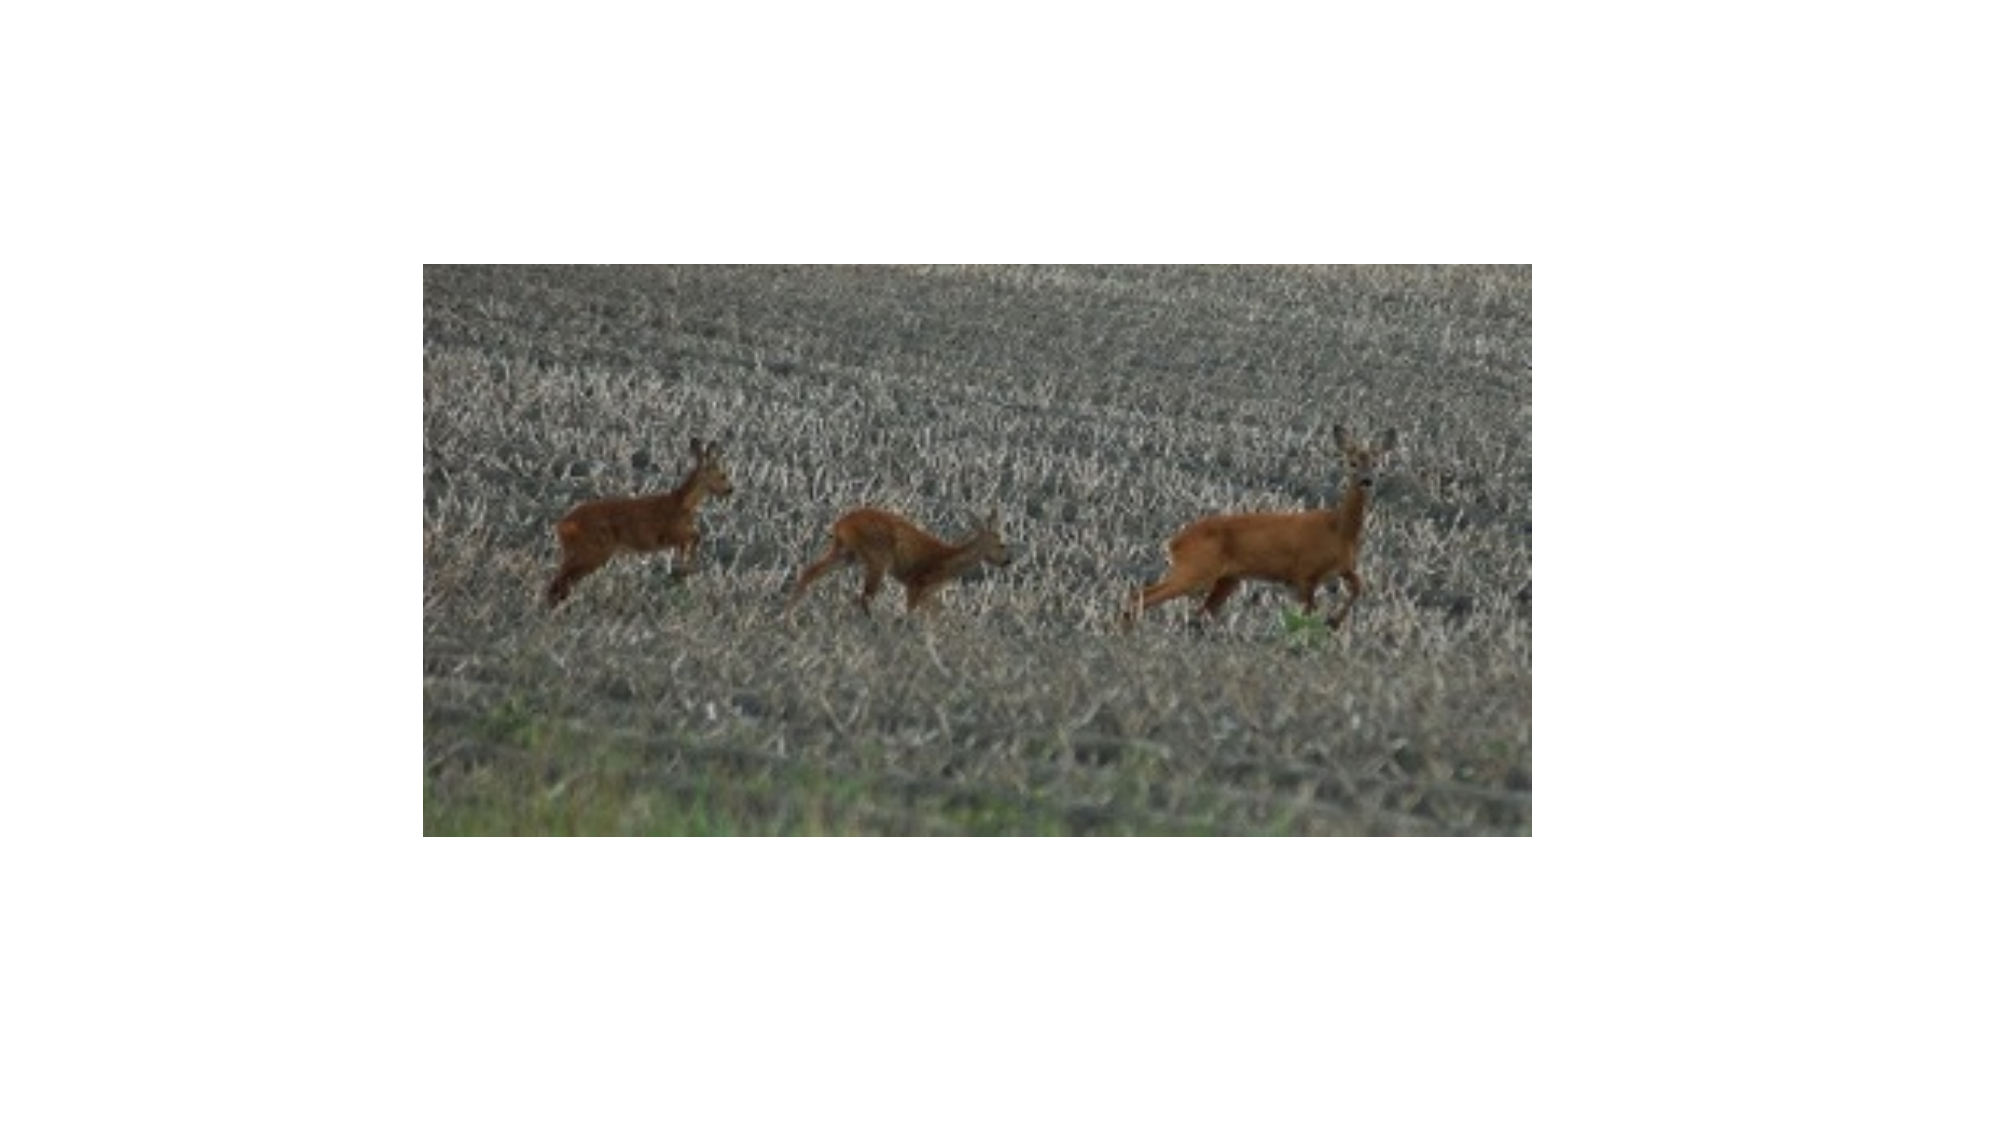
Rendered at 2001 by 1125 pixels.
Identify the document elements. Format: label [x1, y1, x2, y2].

picture [423, 264, 1532, 838]
